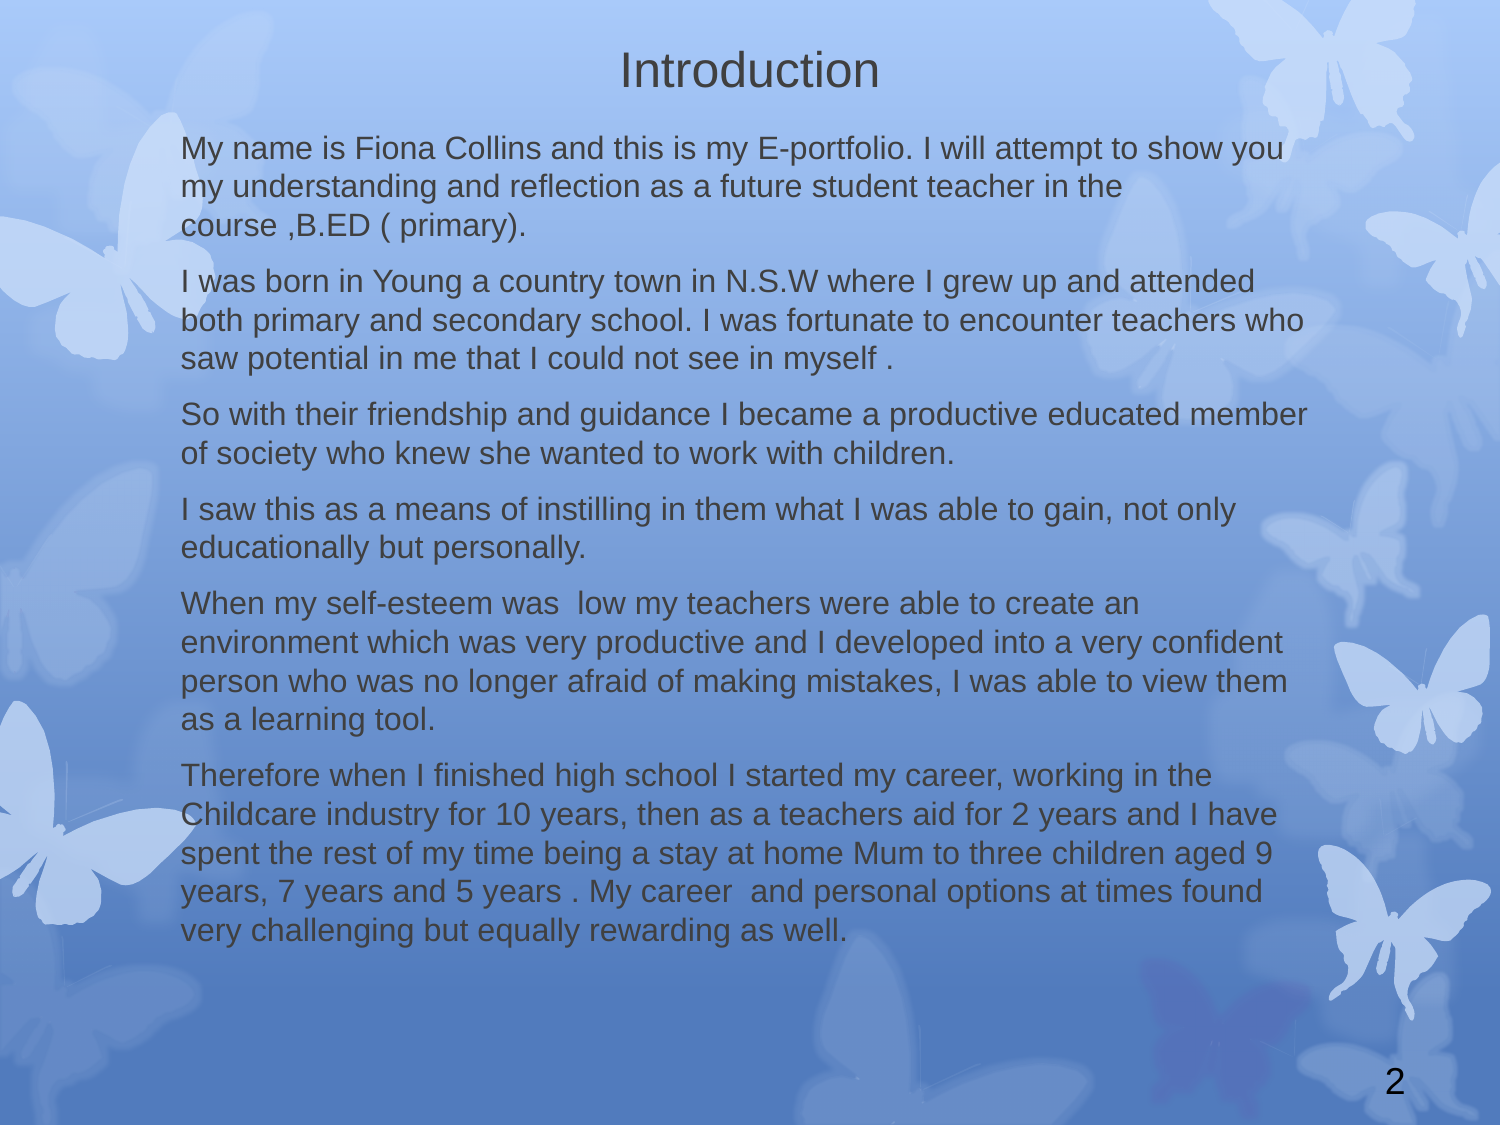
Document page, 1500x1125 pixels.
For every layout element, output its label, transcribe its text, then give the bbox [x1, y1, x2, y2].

list My name is Fiona Collins and this is my E-portfolio. I will attempt to show you my understanding and reflection as a future student teacher in the course ,B.ED ( primary). I was born in Young a country town in N.S.W where I grew up and attended both primary and secondary school. I was fortunate to encounter teachers who saw potential in me that I could not see in myself . So with their friendship and guidance I became a productive educated member of society who knew she wanted to work with children. I saw this as a means of instilling in them what I was able to gain, not only educationally but personally. When my self-esteem was low my teachers were able to create an environment which was very productive and I developed into a very confident person who was no longer afraid of making mistakes, I was able to view them as a learning tool. Therefore when I finished high school I started my career, working in the Childcare industry for 10 years, then as a teachers aid for 2 years and I have spent the rest of my time being a stay at home Mum to three children aged 9 years, 7 years and 5 years . My career and personal options at times found very challenging but equally rewarding as well. [165, 119, 1335, 962]
text_box 2 [1370, 1049, 1459, 1110]
title Introduction [165, 16, 1335, 119]
